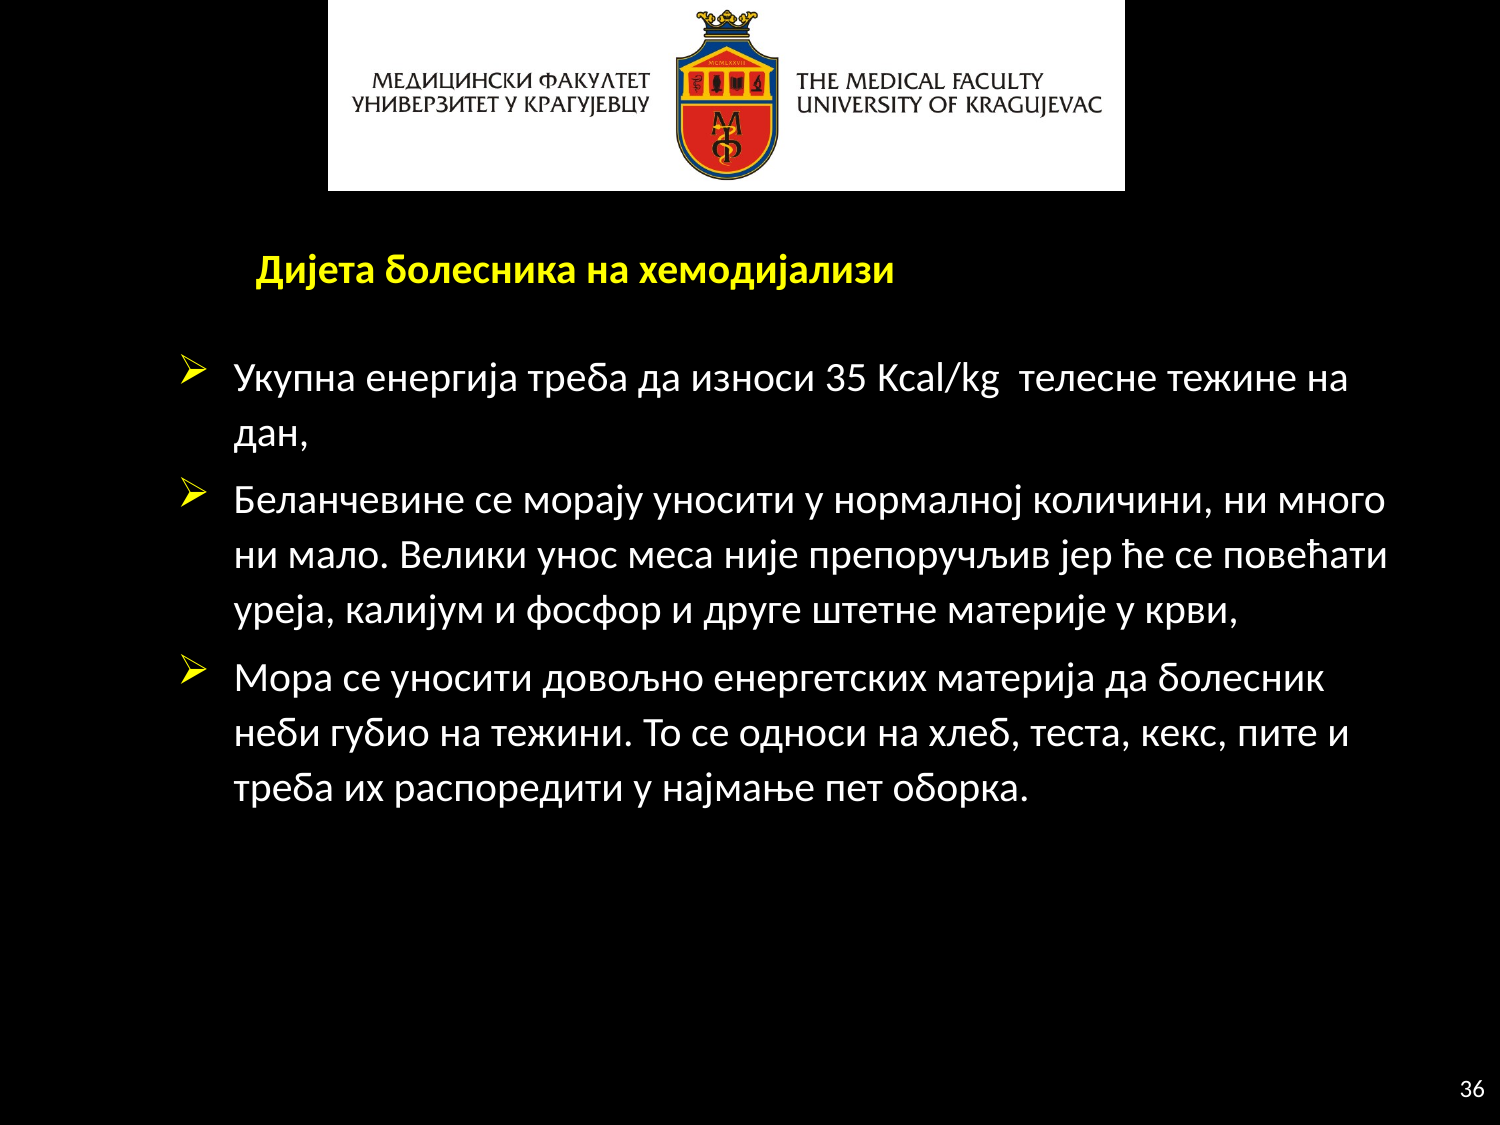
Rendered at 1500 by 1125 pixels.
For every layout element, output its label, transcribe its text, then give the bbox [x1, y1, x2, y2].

picture [328, 0, 1125, 191]
text_box Укупна енергија треба да износи 35 Kcal/kg телесне тежине на дан, Беланчевине се морају уносити у нормалној количини, ни много ни мало. Велики унос меса није препоручљив јер ће се повећати уреја, калијум и фосфор и друге штетне материје у крви, Мора се уносити довољно енергетских материја да болесник неби губио на тежини. То се односи на хлеб, теста, кекс, пите и треба их распоредити у најмање пет оборка. [162, 337, 1413, 818]
slide_number 36 [1187, 1050, 1500, 1125]
text_box Дијета болесника на хемодијализи [241, 234, 911, 300]
